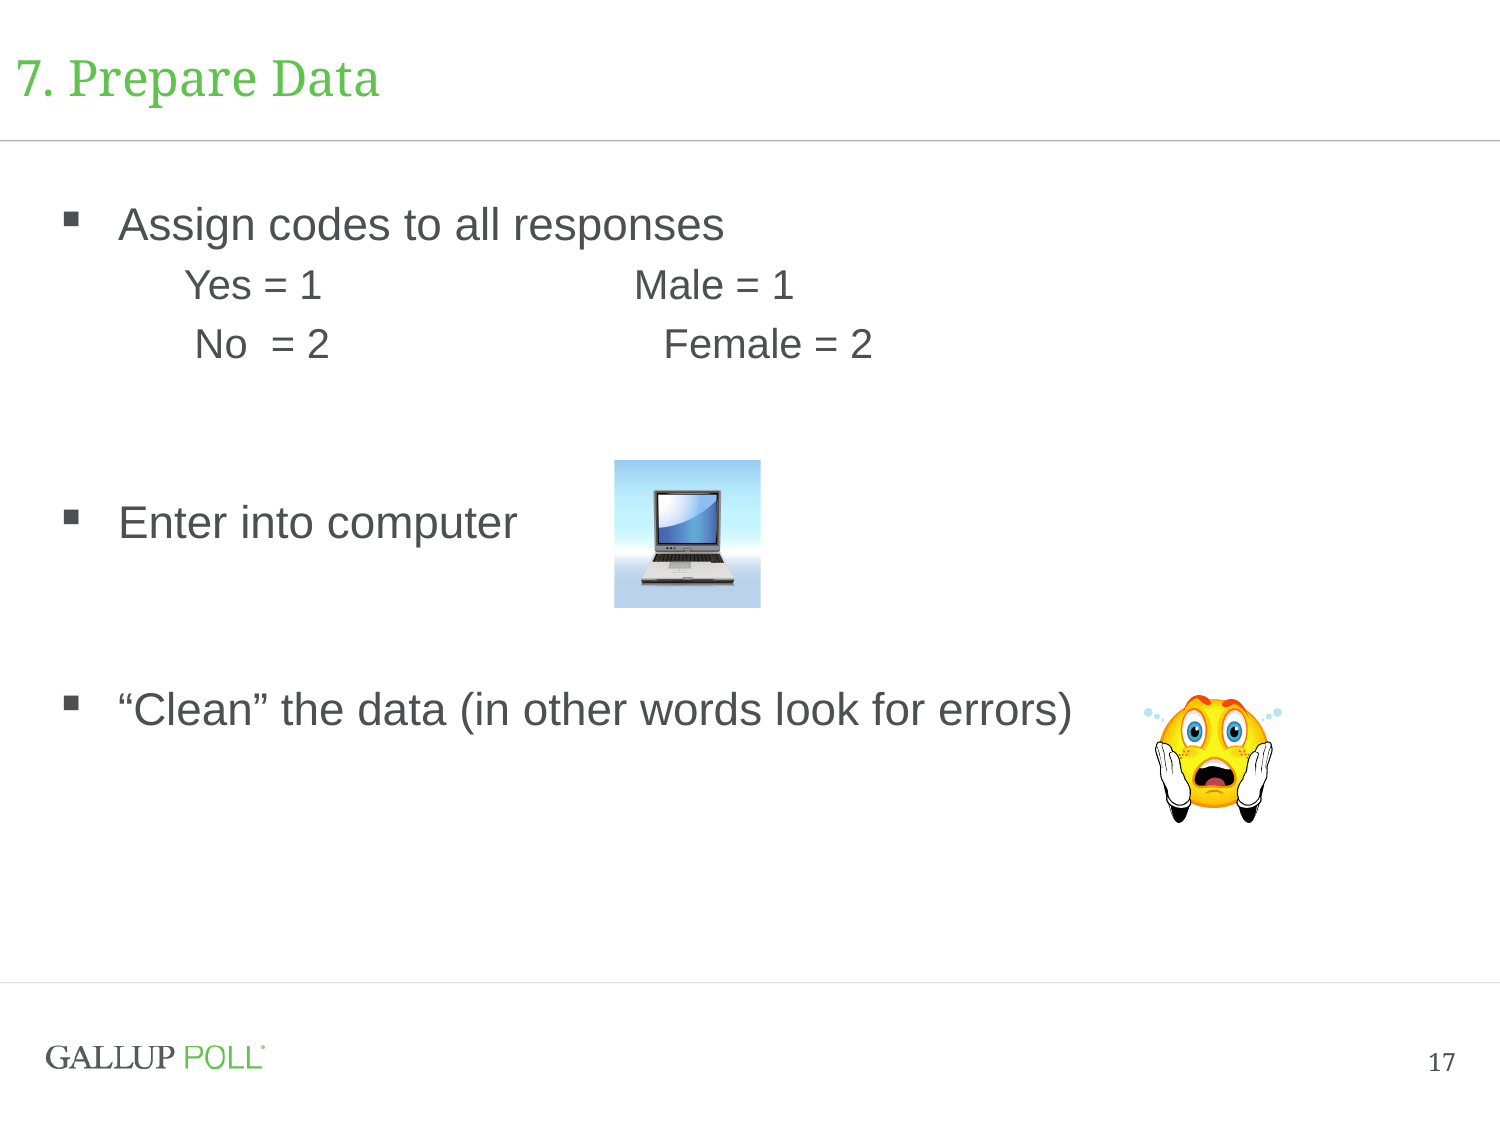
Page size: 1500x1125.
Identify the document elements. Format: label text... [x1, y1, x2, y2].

picture [0, 984, 1500, 1125]
picture [613, 460, 761, 608]
title 7. Prepare Data [0, 28, 1432, 125]
slide_number 17 [1120, 1038, 1472, 1117]
list Assign codes to all responses Yes = 1 Male = 1 No = 2 Female = 2 Enter into computer “Clean” the data (in other words look for errors) [46, 187, 1454, 949]
picture [1143, 694, 1283, 824]
